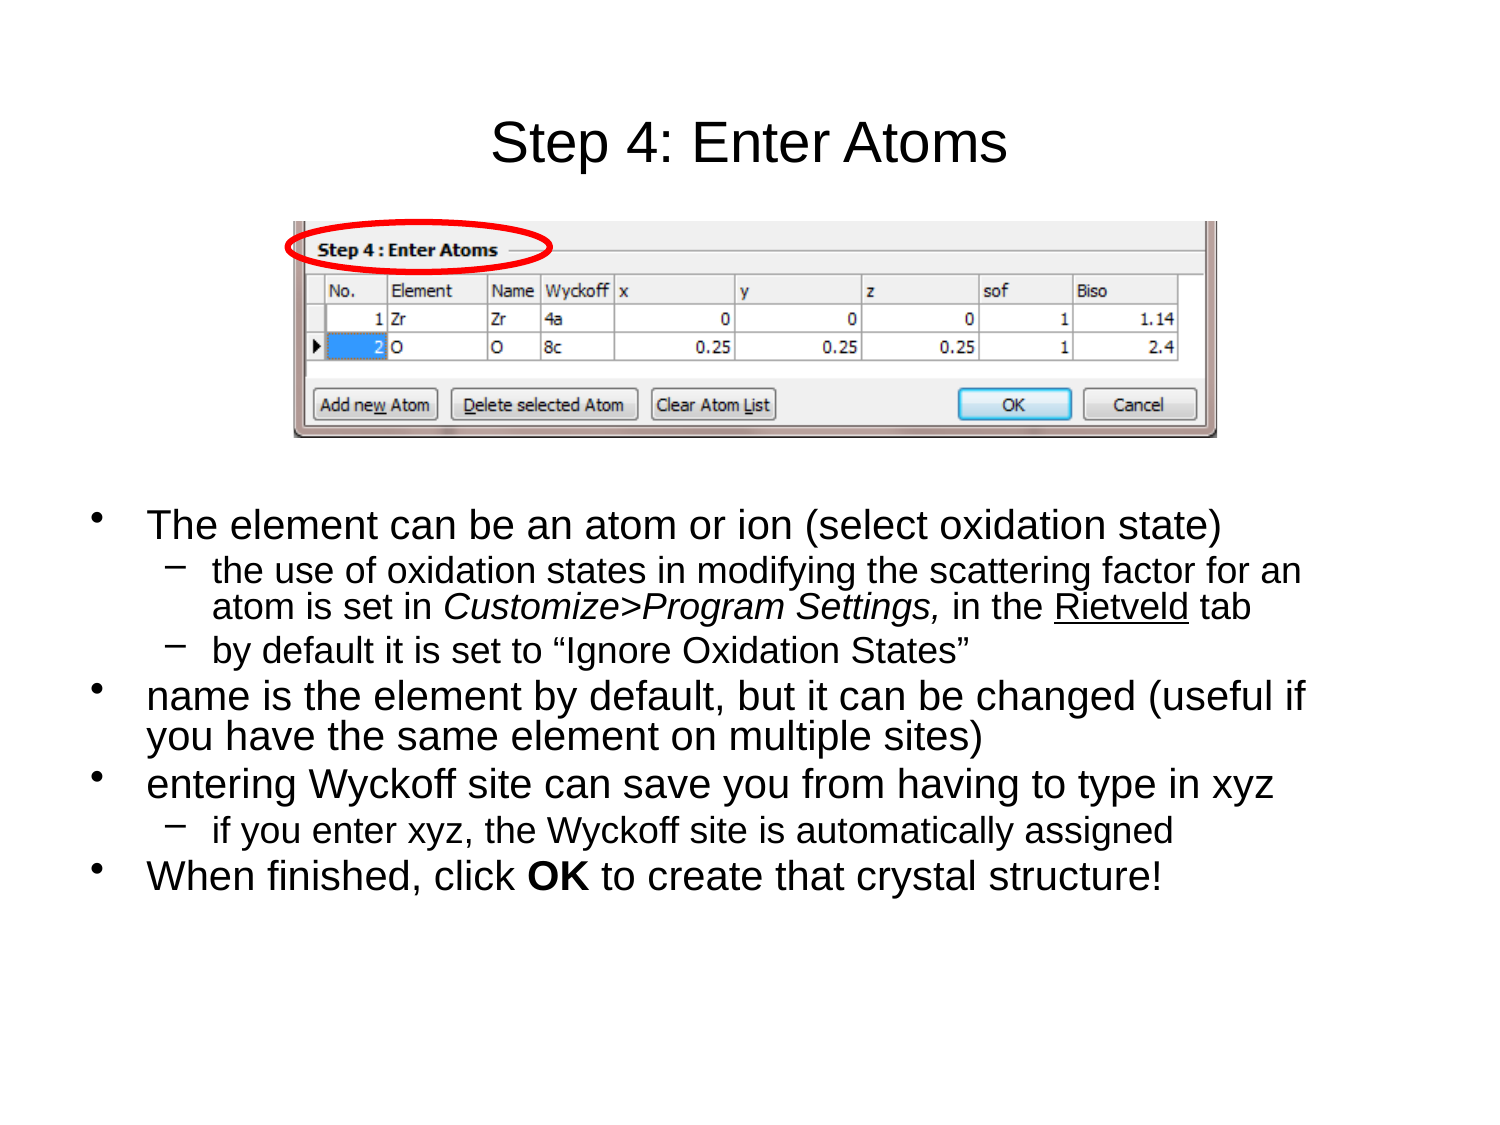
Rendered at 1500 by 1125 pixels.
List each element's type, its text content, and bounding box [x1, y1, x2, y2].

list The element can be an atom or ion (select oxidation state) the use of oxidation states in modifying the scattering factor for an atom is set in Customize>Program Settings, in the Rietveld tab by default it is set to “Ignore Oxidation States” name is the element by default, but it can be changed (useful if you have the same element on multiple sites) entering Wyckoff site can save you from having to type in xyz if you enter xyz, the Wyckoff site is automatically assigned When finished, click OK to create that crystal structure! [75, 500, 1400, 1025]
title Step 4: Enter Atoms [75, 45, 1425, 233]
picture [293, 221, 1218, 438]
